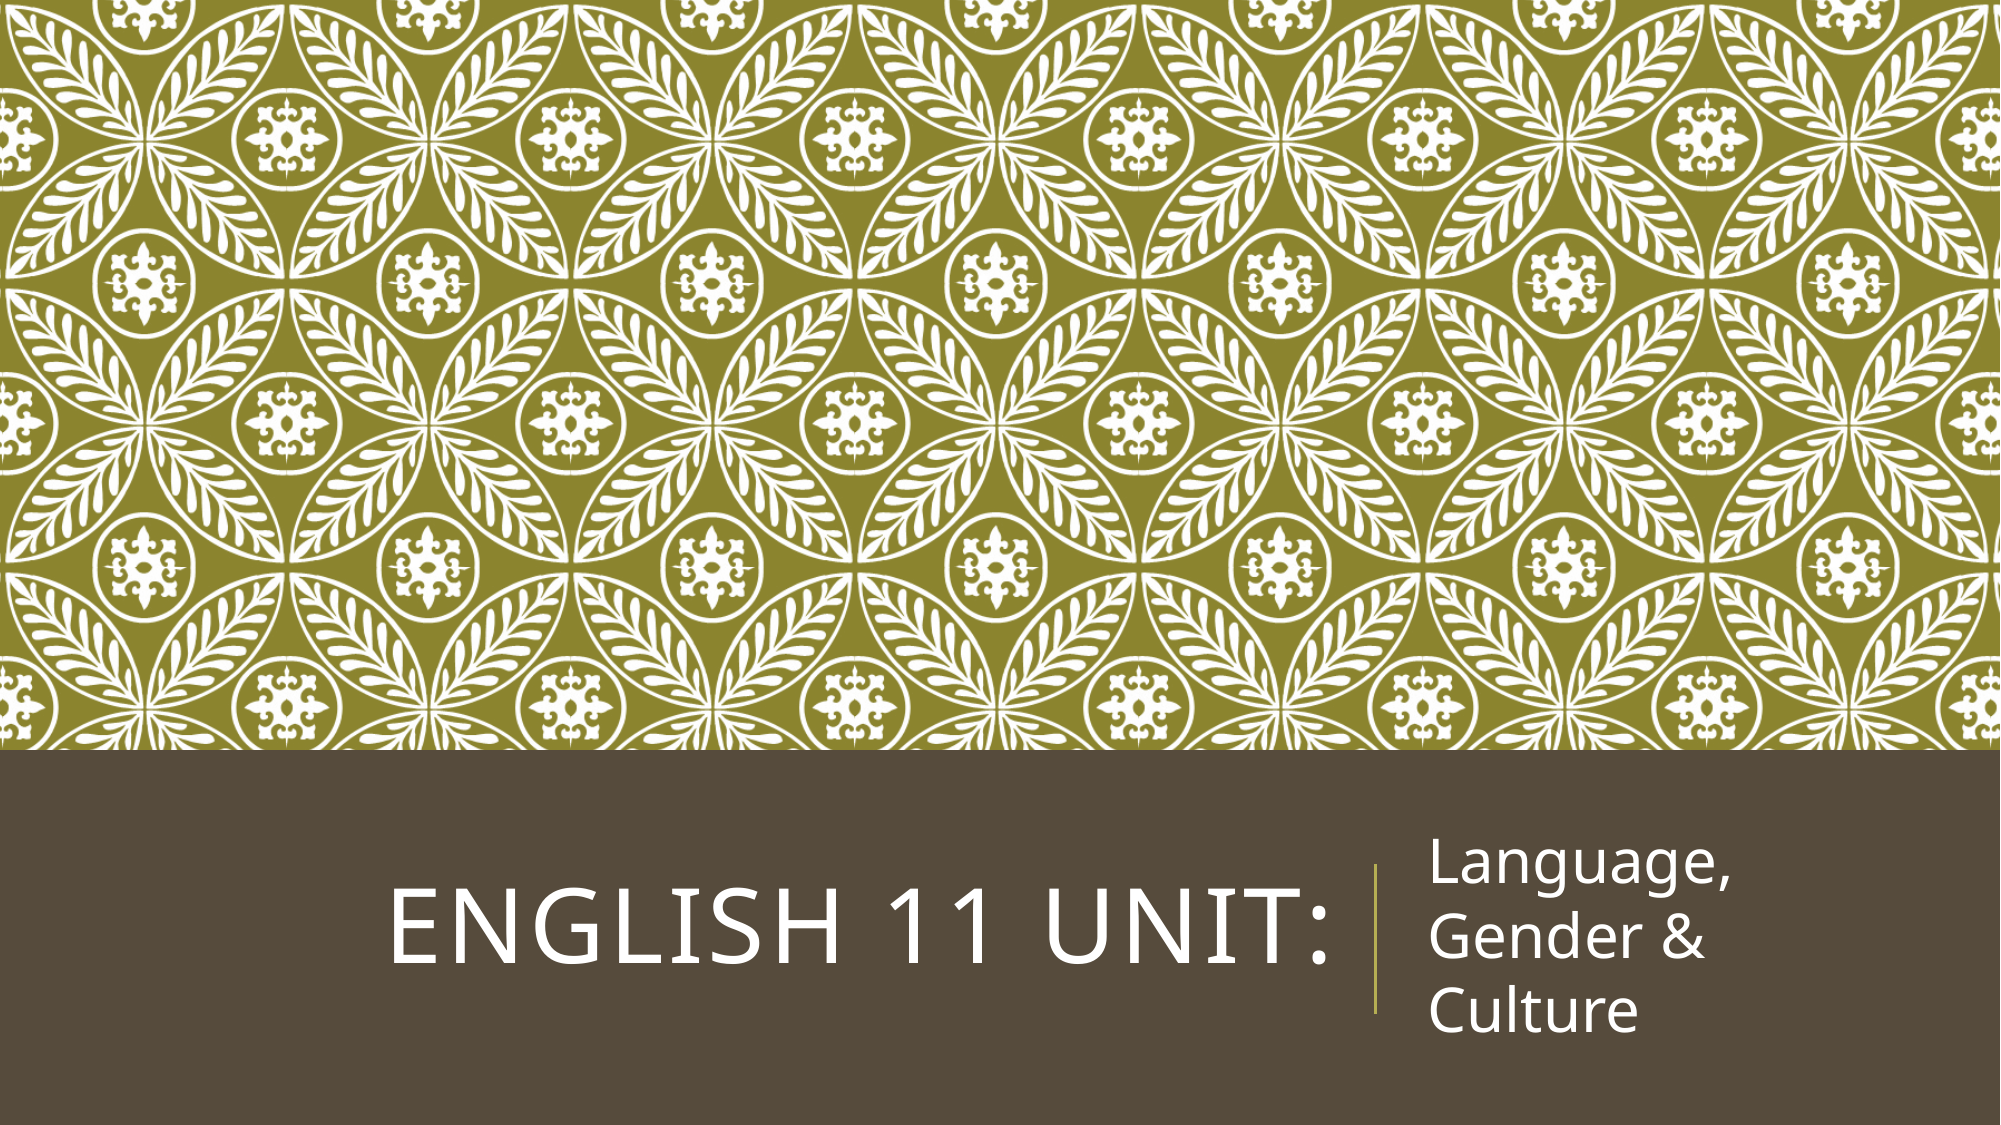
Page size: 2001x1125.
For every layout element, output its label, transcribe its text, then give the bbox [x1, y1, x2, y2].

title English 11 Unit: [75, 813, 1350, 1054]
list Language, Gender & Culture [1412, 813, 1938, 1054]
